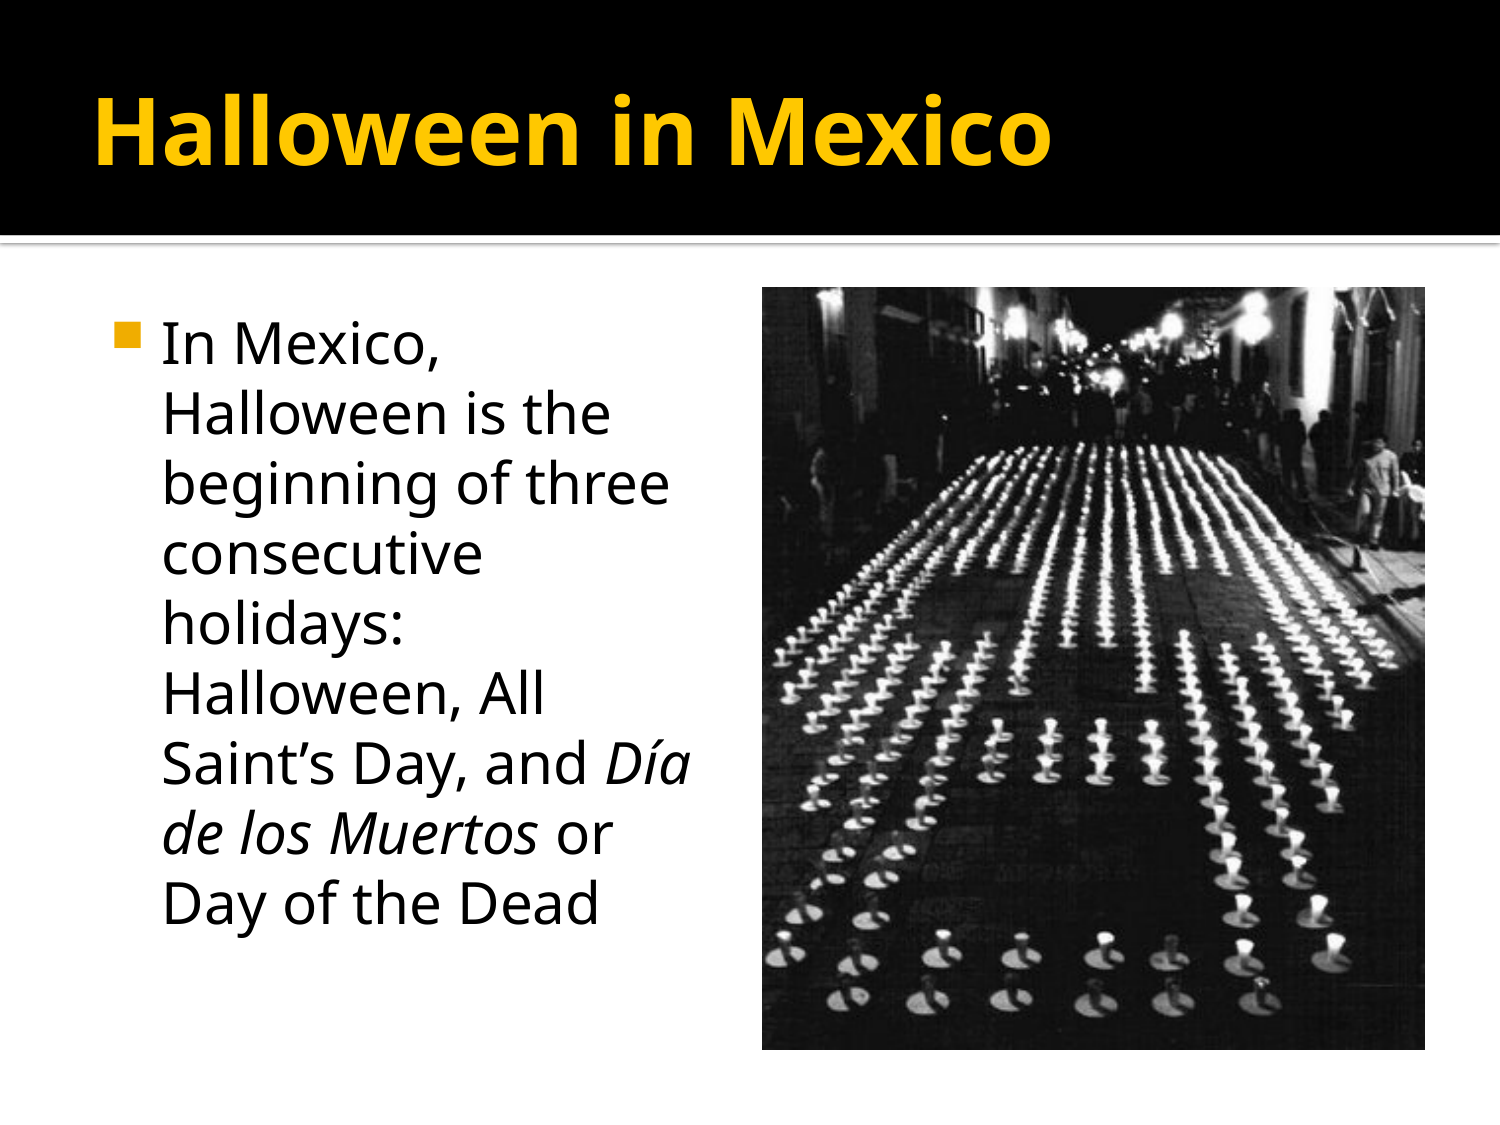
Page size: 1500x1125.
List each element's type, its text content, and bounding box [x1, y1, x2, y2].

picture [762, 287, 1425, 1050]
title Halloween in Mexico [75, 24, 1425, 231]
list In Mexico, Halloween is the beginning of three consecutive holidays: Halloween, All Saint’s Day, and Día de los Muertos or Day of the Dead [74, 290, 738, 1050]
